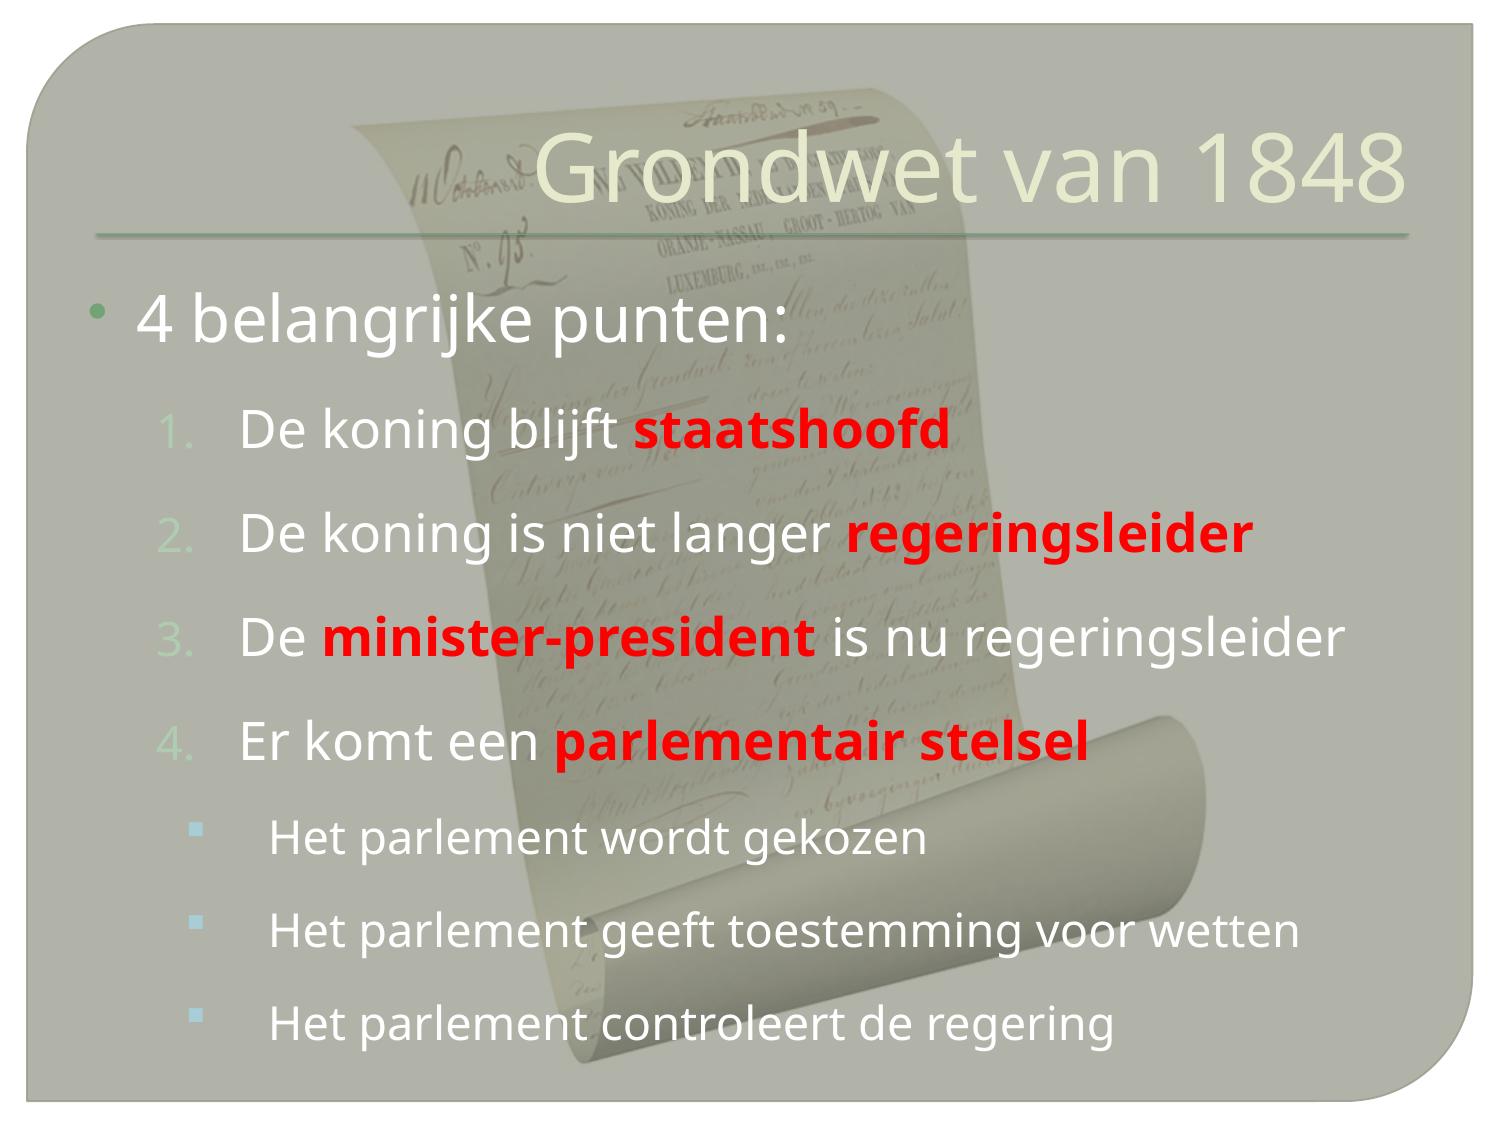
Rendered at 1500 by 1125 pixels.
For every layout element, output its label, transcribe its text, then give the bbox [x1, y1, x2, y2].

title Grondwet van 1848 [75, 41, 1425, 230]
text_box [0, 0, 1500, 1125]
list 4 belangrijke punten: De koning blijft staatshoofd De koning is niet langer regeringsleider De minister-president is nu regeringsleider Er komt een parlementair stelsel Het parlement wordt gekozen Het parlement geeft toestemming voor wetten Het parlement controleert de regering [75, 270, 1425, 1059]
